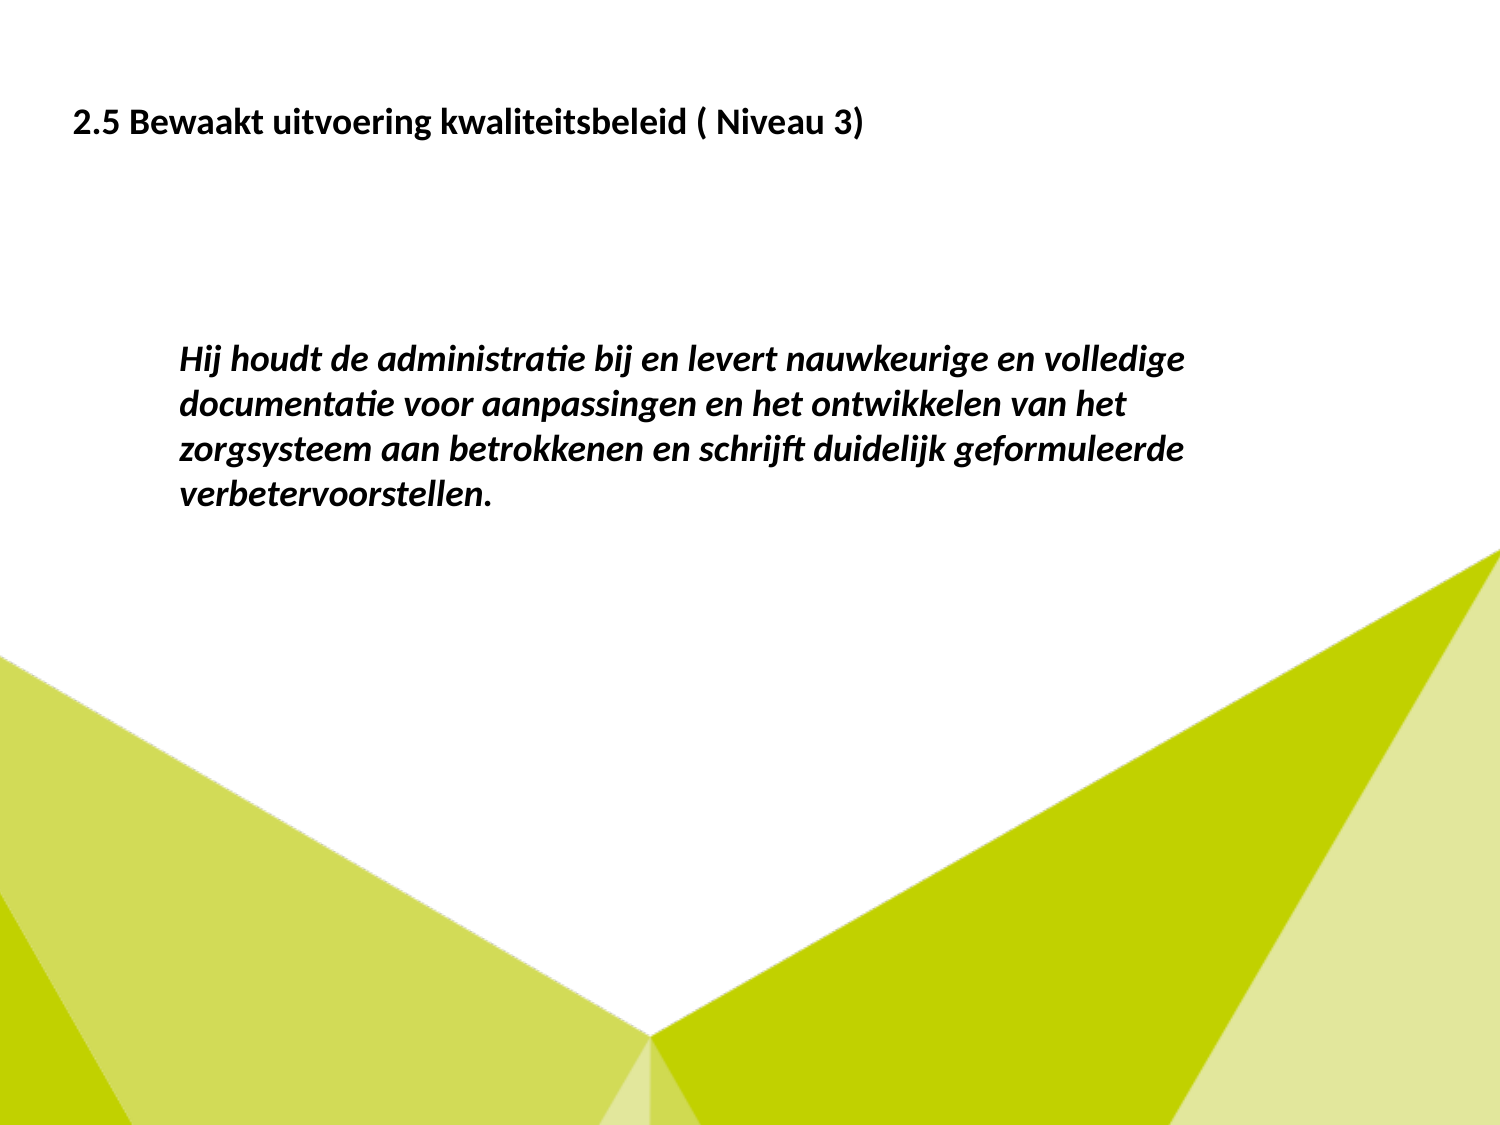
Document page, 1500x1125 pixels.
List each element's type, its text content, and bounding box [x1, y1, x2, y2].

picture [0, 475, 1500, 1125]
text_box 2.5 Bewaakt uitvoering kwaliteitsbeleid ( Niveau 3) [57, 89, 1391, 150]
text_box Hij houdt de administratie bij en levert nauwkeurige en volledige documentatie voor aanpassingen en het ontwikkelen van het zorgsysteem aan betrokkenen en schrijft duidelijk geformuleerde verbetervoorstellen. [164, 326, 1334, 474]
